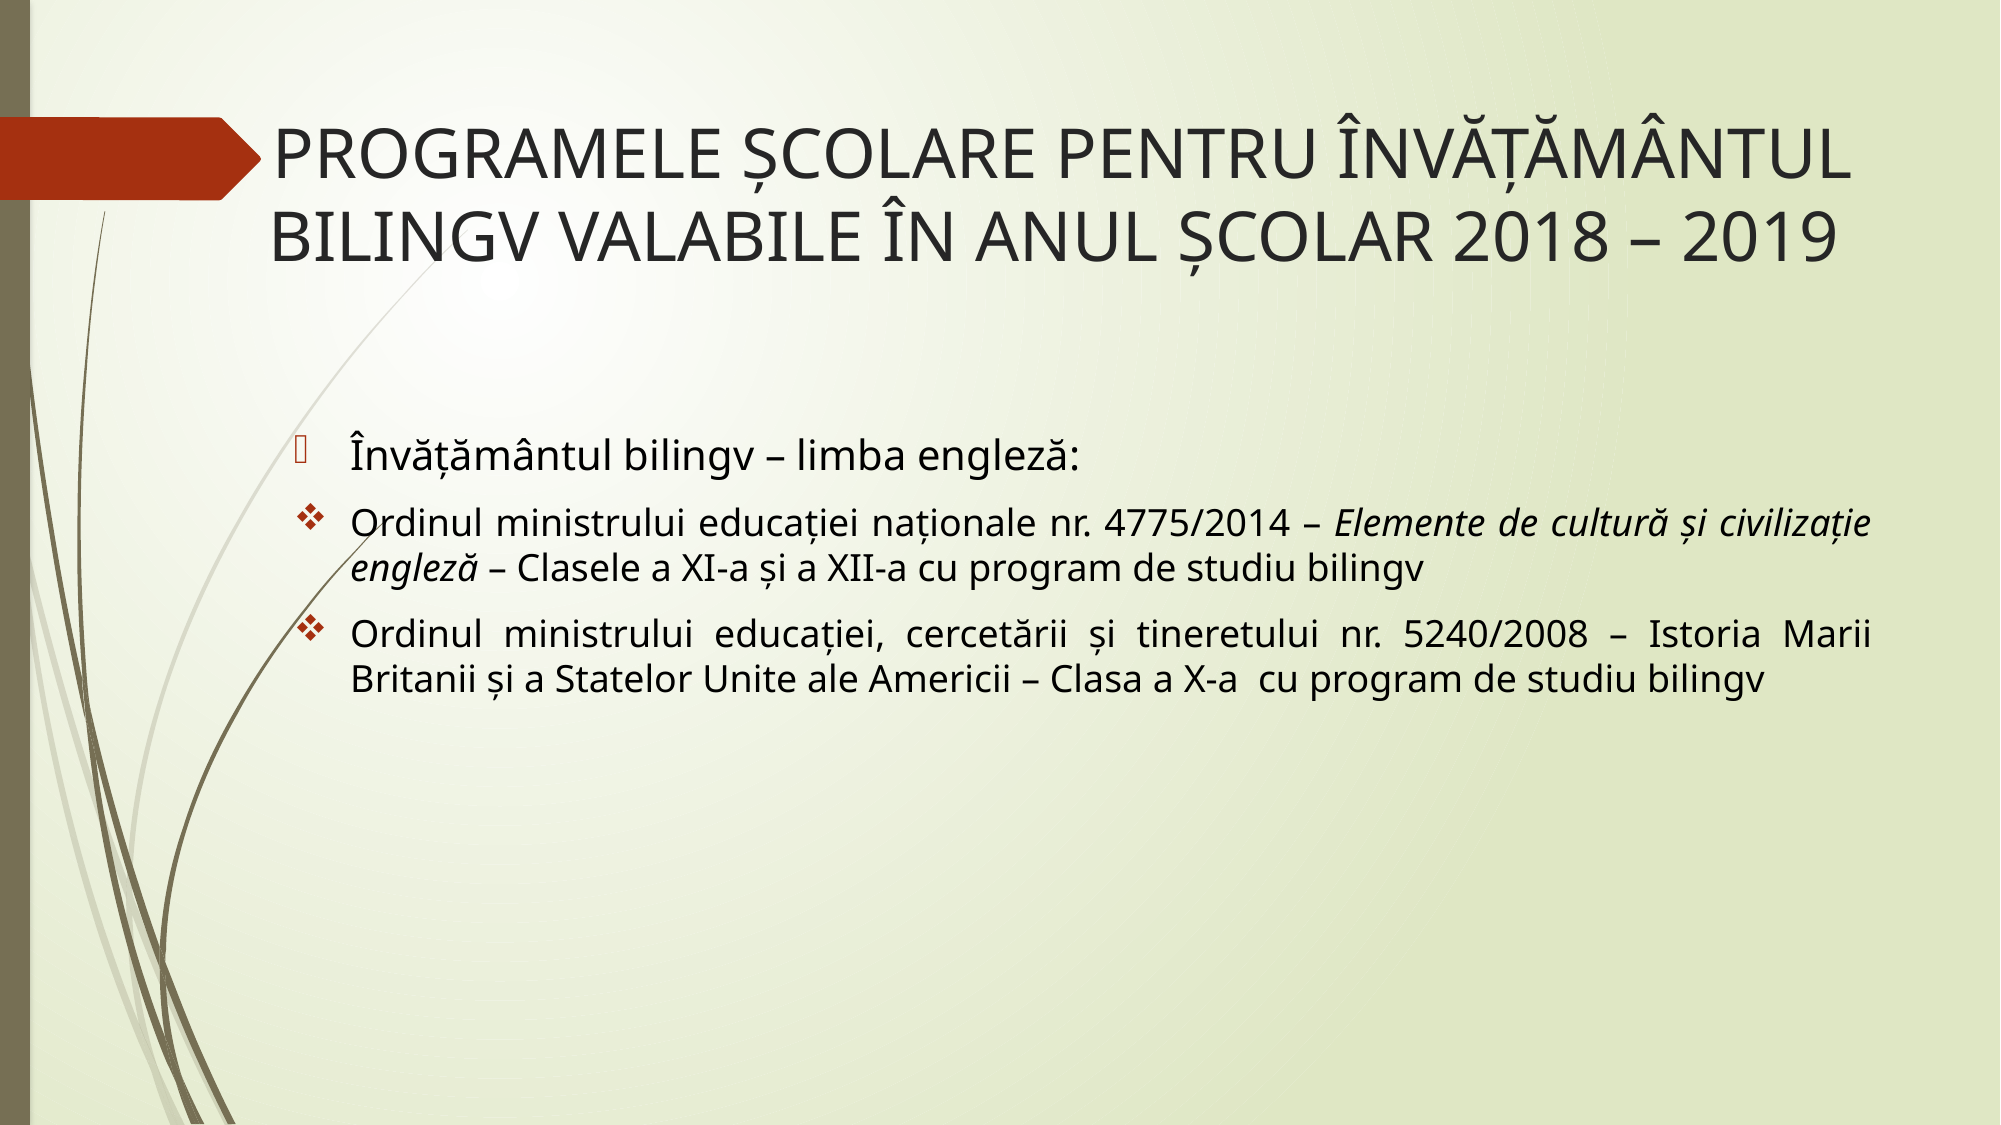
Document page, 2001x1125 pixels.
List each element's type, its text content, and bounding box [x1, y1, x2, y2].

list Învățământul bilingv – limba engleză: Ordinul ministrului educației naționale nr. 4775/2014 – Elemente de cultură și civilizație engleză – Clasele a XI-a și a XII-a cu program de studiu bilingv Ordinul ministrului educației, cercetării și tineretului nr. 5240/2008 – Istoria Marii Britanii și a Statelor Unite ale Americii – Clasa a X-a cu program de studiu bilingv [278, 350, 1888, 970]
title PROGRAMELE ŞCOLARE PENTRU ÎNVĂȚĂMÂNTUL BILINGV VALABILE ÎN ANUL ŞCOLAR 2018 – 2019 [238, 102, 1888, 350]
